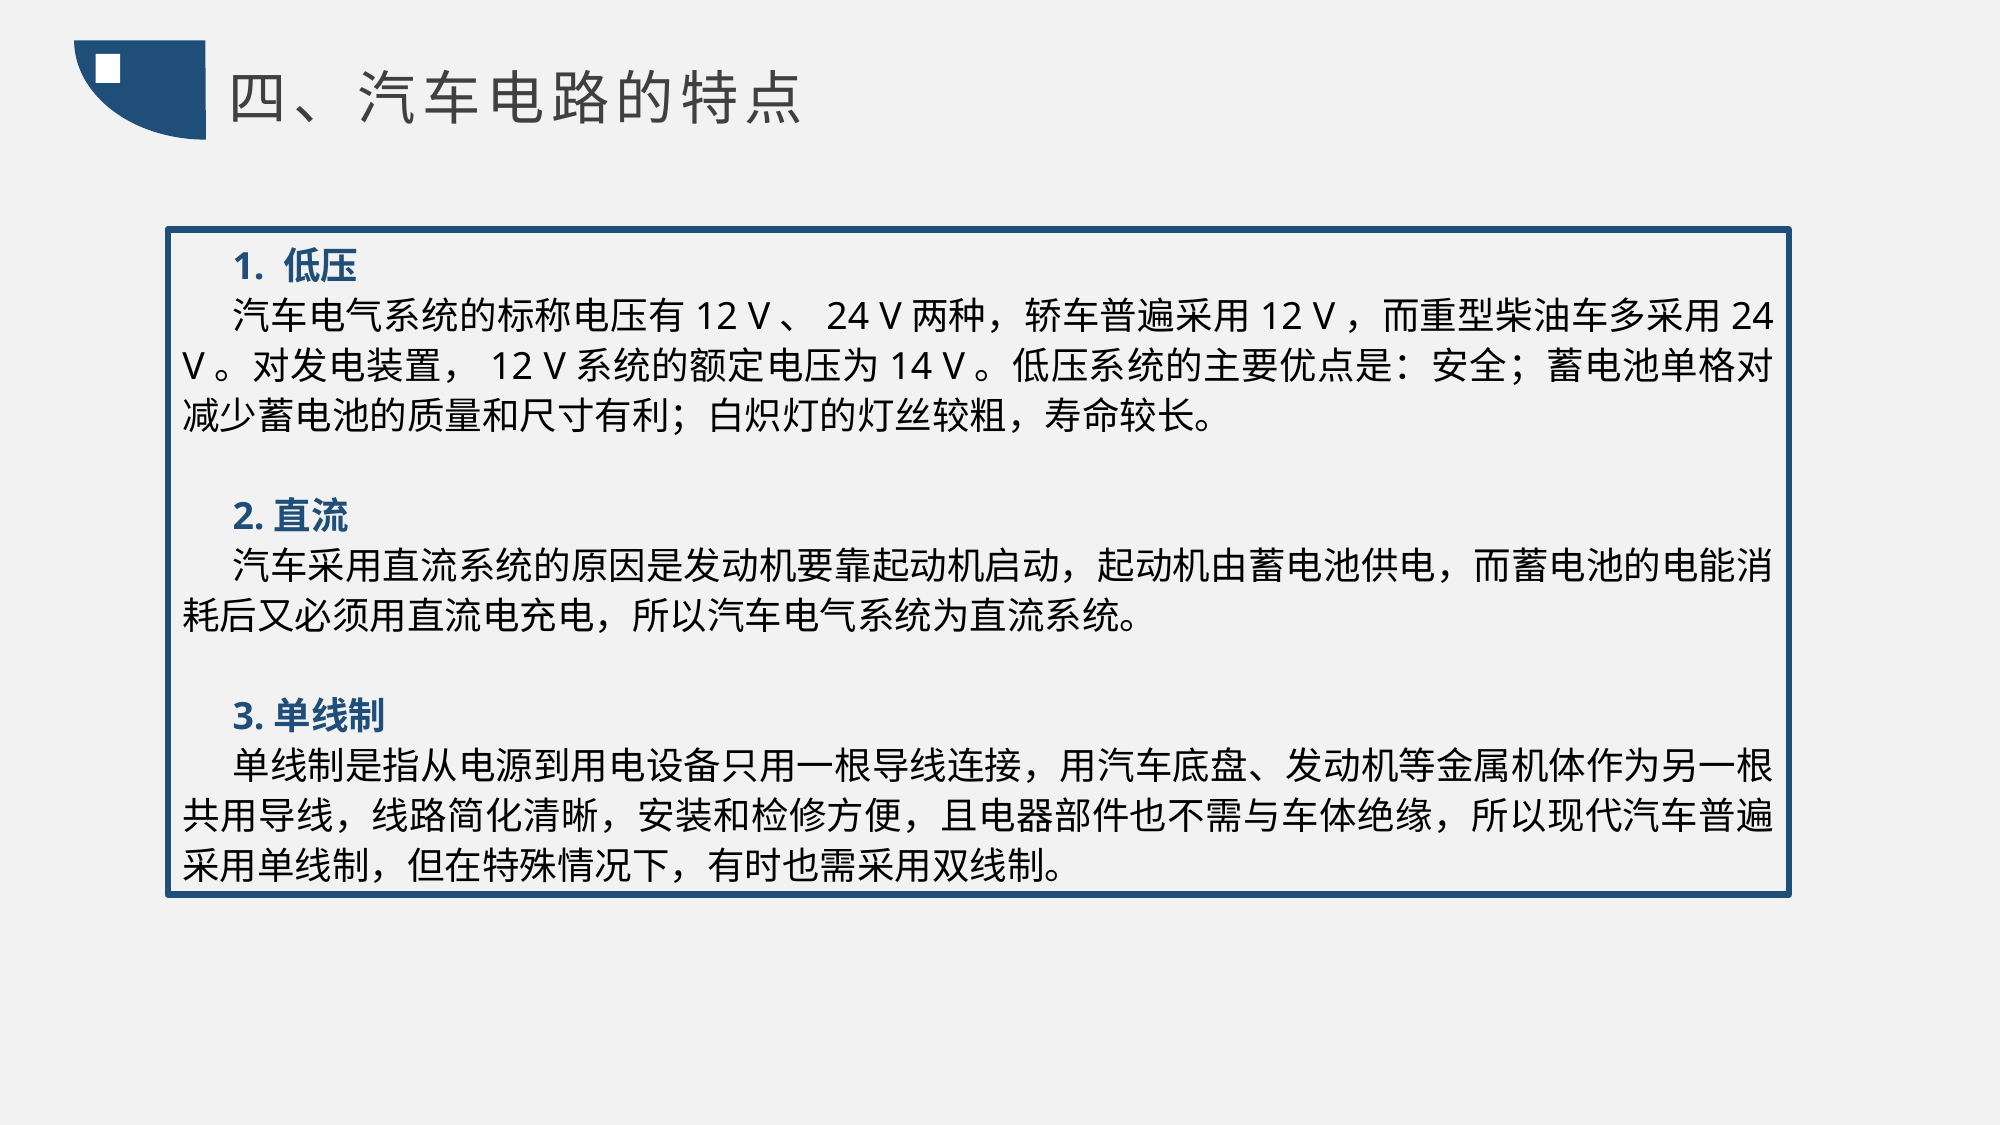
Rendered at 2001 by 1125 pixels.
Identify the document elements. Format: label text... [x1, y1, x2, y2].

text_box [74, 0, 1070, 140]
text_box 1. 低压 汽车电气系统的标称电压有12 V、24 V两种，轿车普遍采用12 V，而重型柴油车多采用24 V。对发电装置，12 V系统的额定电压为14 V。低压系统的主要优点是：安全；蓄电池单格对减少蓄电池的质量和尺寸有利；白炽灯的灯丝较粗，寿命较长。 2.直流 汽车采用直流系统的原因是发动机要靠起动机启动，起动机由蓄电池供电，而蓄电池的电能消耗后又必须用直流电充电，所以汽车电气系统为直流系统。 3.单线制 单线制是指从电源到用电设备只用一根导线连接，用汽车底盘、发动机等金属机体作为另一根共用导线，线路简化清晰，安装和检修方便，且电器部件也不需与车体绝缘，所以现代汽车普遍采用单线制，但在特殊情况下，有时也需采用双线制。 [167, 229, 1789, 895]
